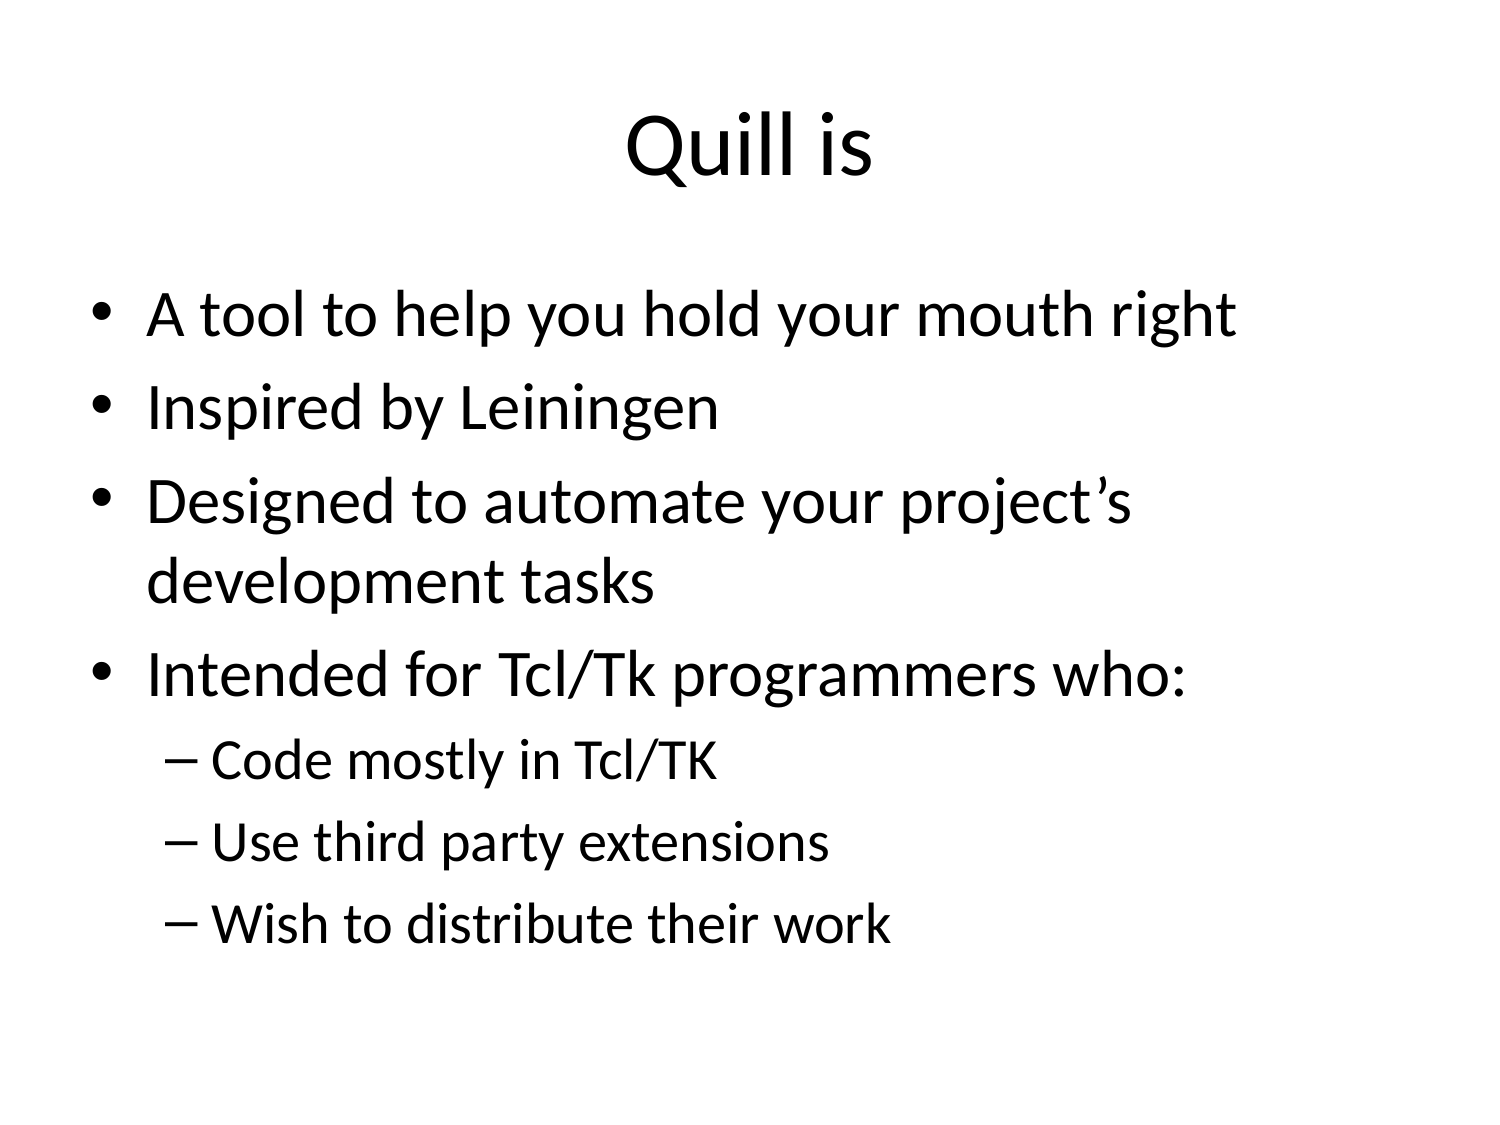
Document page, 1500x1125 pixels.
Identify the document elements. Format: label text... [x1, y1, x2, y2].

title Quill is [75, 45, 1425, 233]
list A tool to help you hold your mouth right Inspired by Leiningen Designed to automate your project’s development tasks Intended for Tcl/Tk programmers who: Code mostly in Tcl/TK Use third party extensions Wish to distribute their work [75, 262, 1425, 1005]
